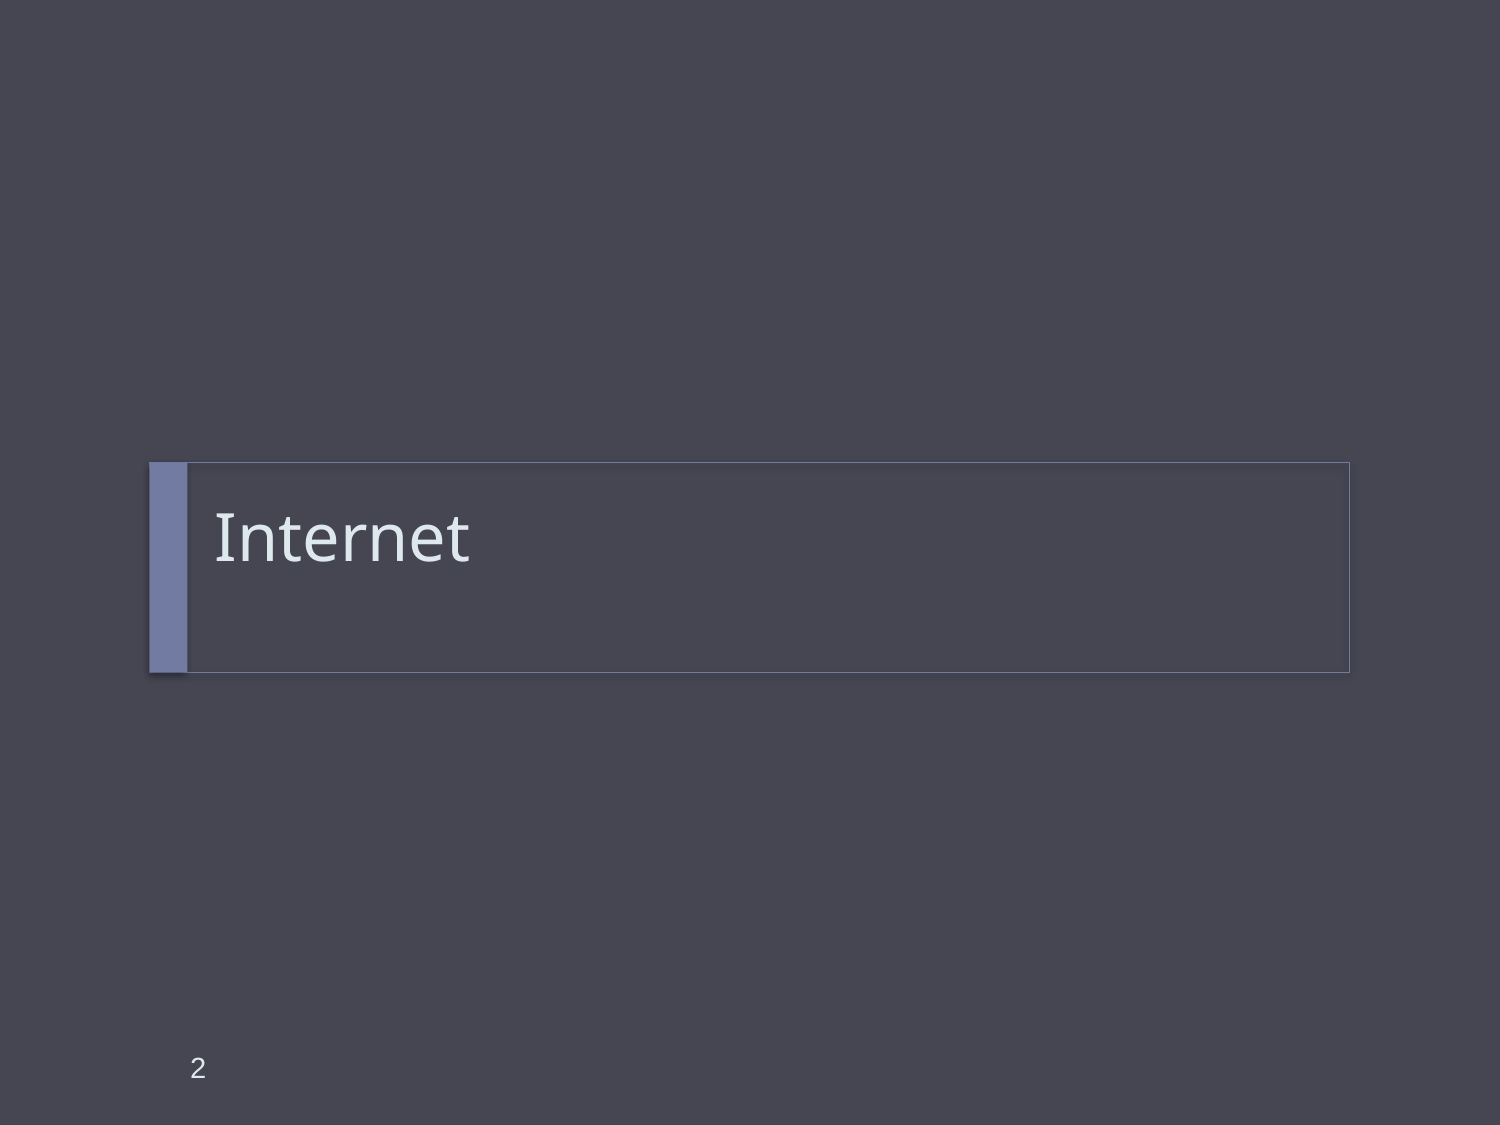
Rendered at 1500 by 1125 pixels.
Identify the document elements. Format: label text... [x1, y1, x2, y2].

title Internet [200, 487, 1325, 663]
slide_number 2 [175, 1042, 425, 1103]
